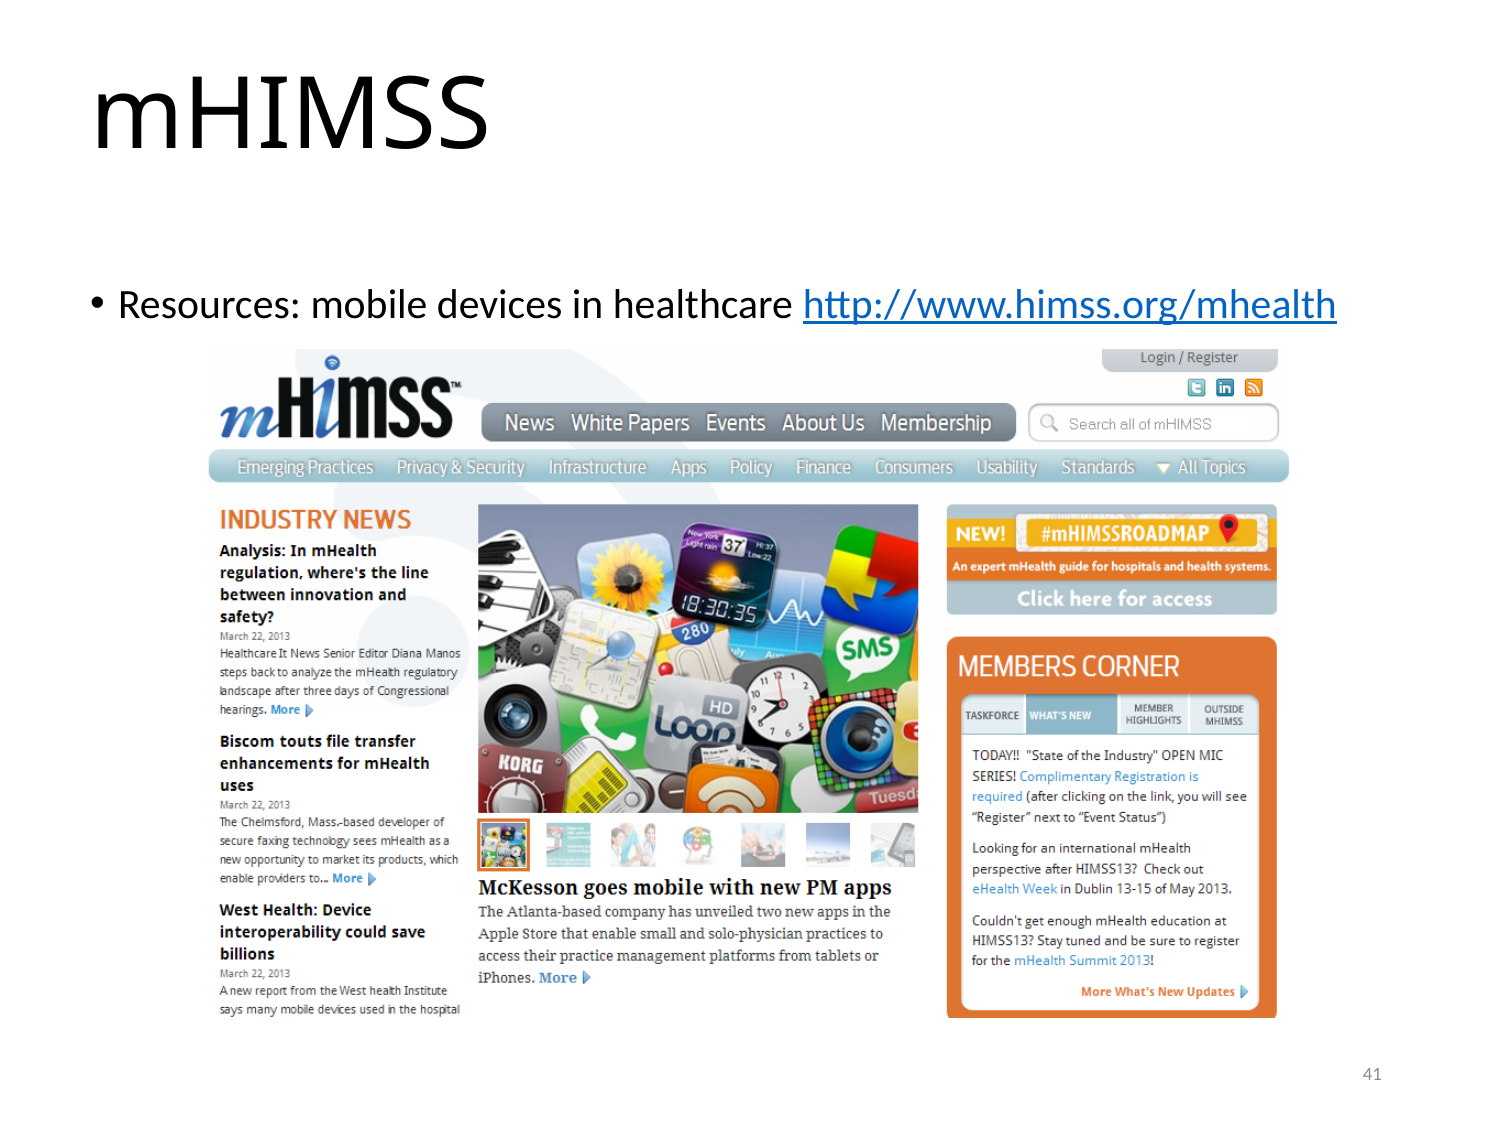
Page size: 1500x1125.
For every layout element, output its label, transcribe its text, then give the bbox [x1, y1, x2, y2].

picture [199, 349, 1301, 1018]
list Resources: mobile devices in healthcare http://www.himss.org/mhealth [75, 274, 1425, 1018]
slide_number 41 [1059, 1042, 1397, 1103]
title mHIMSS [75, 45, 1413, 188]
